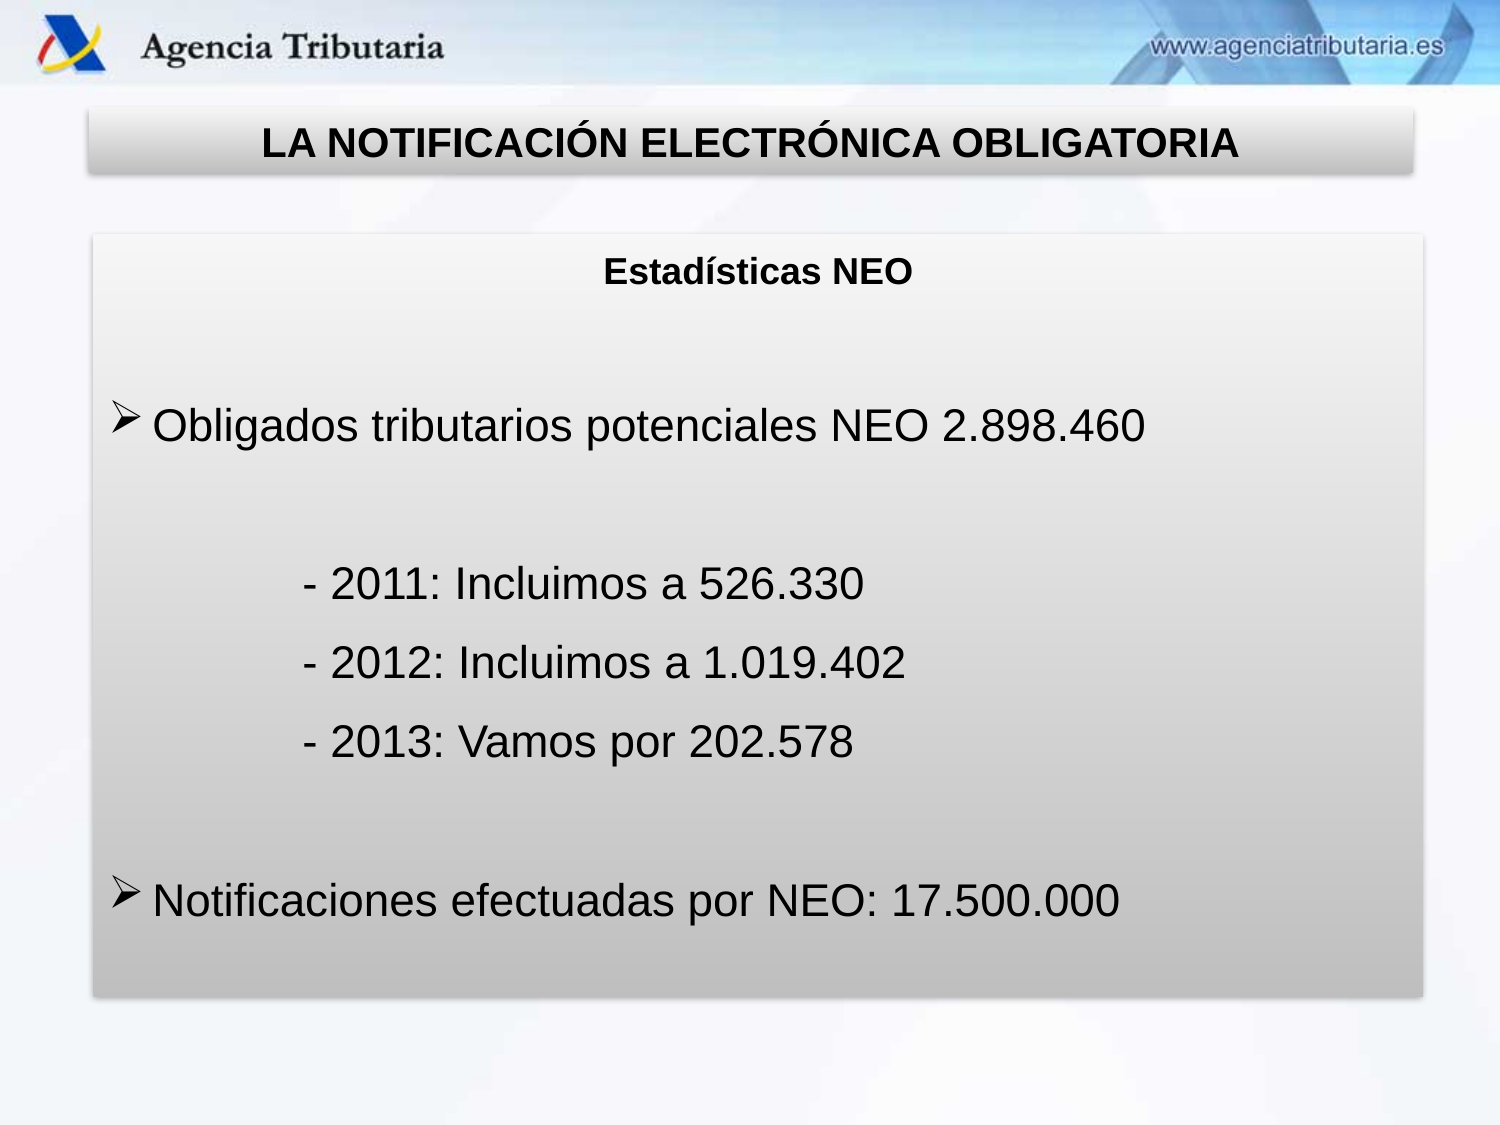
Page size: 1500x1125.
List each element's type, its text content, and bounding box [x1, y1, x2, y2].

picture [0, 0, 1500, 1125]
text_box LA NOTIFICACIÓN ELECTRÓNICA OBLIGATORIA [88, 107, 1413, 173]
text_box Estadísticas NEO Obligados tributarios potenciales NEO 2.898.460 - 2011: Incluimos a 526.330 - 2012: Incluimos a 1.019.402 - 2013: Vamos por 202.578 Notificaciones efectuadas por NEO: 17.500.000 [93, 234, 1424, 997]
